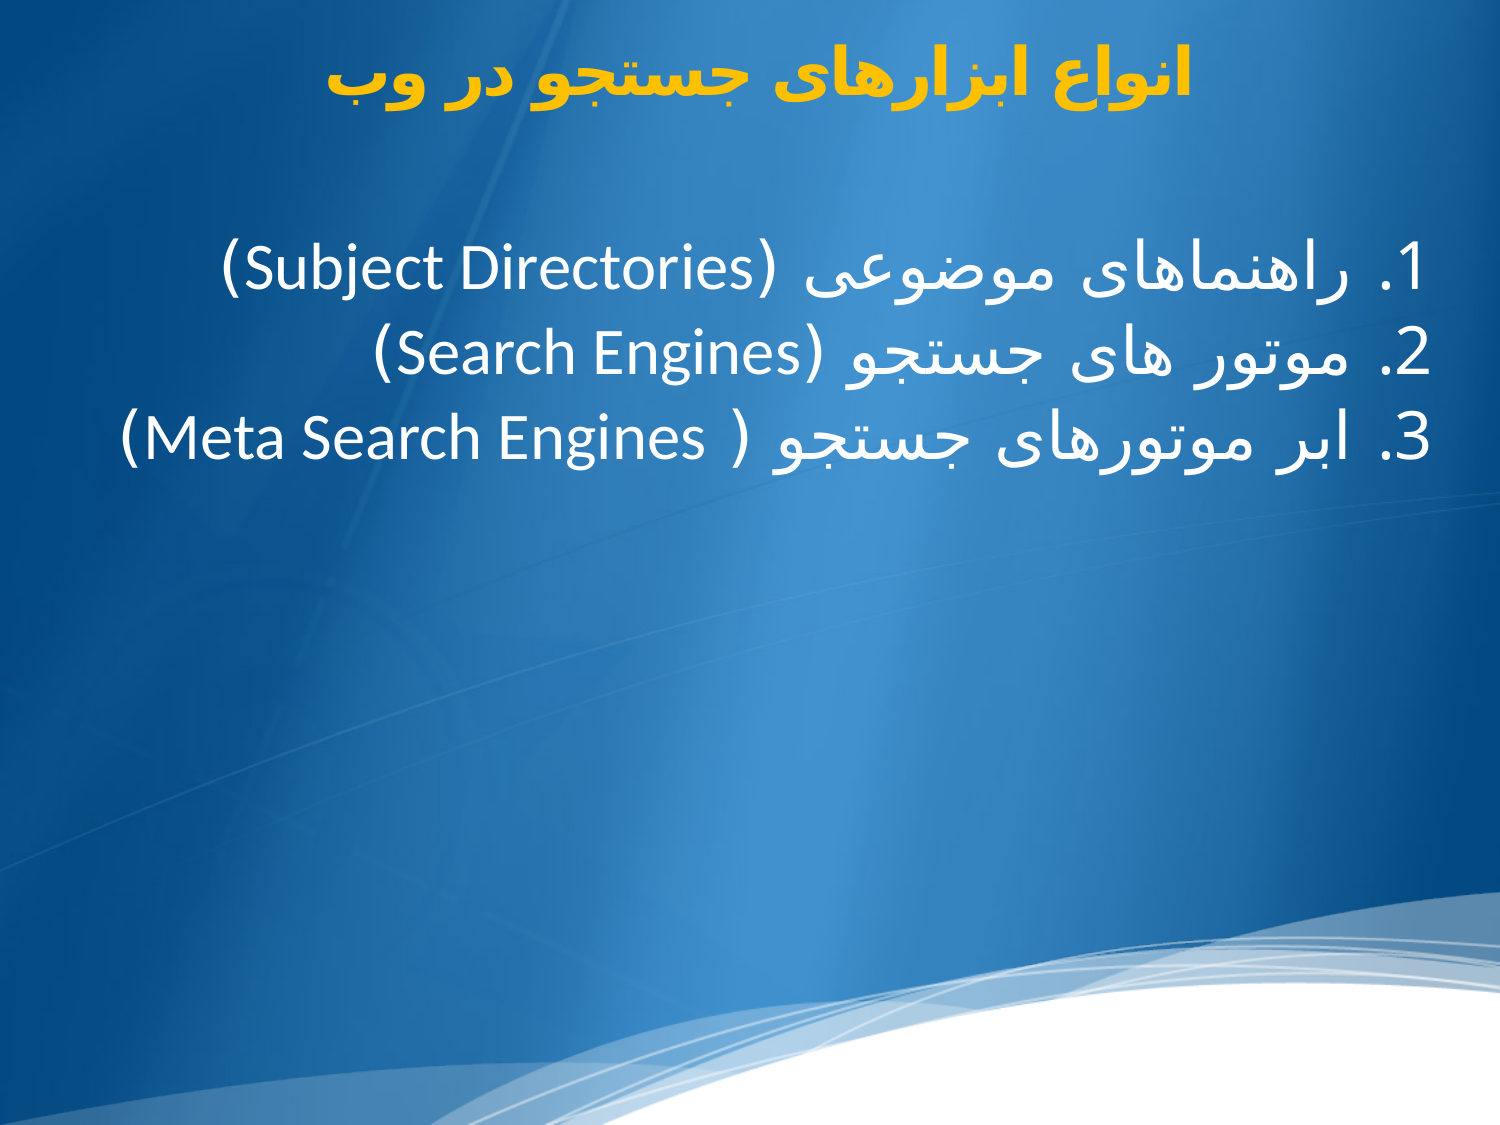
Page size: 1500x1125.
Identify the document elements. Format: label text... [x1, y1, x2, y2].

picture [0, 0, 1500, 1125]
list راهنماهای موضوعی (Subject Directories) موتور های جستجو (Search Engines) ابر موتورهای جستجو ( Meta Search Engines) [62, 231, 1438, 583]
title انواع ابزارهای جستجو در وب [62, 37, 1438, 113]
